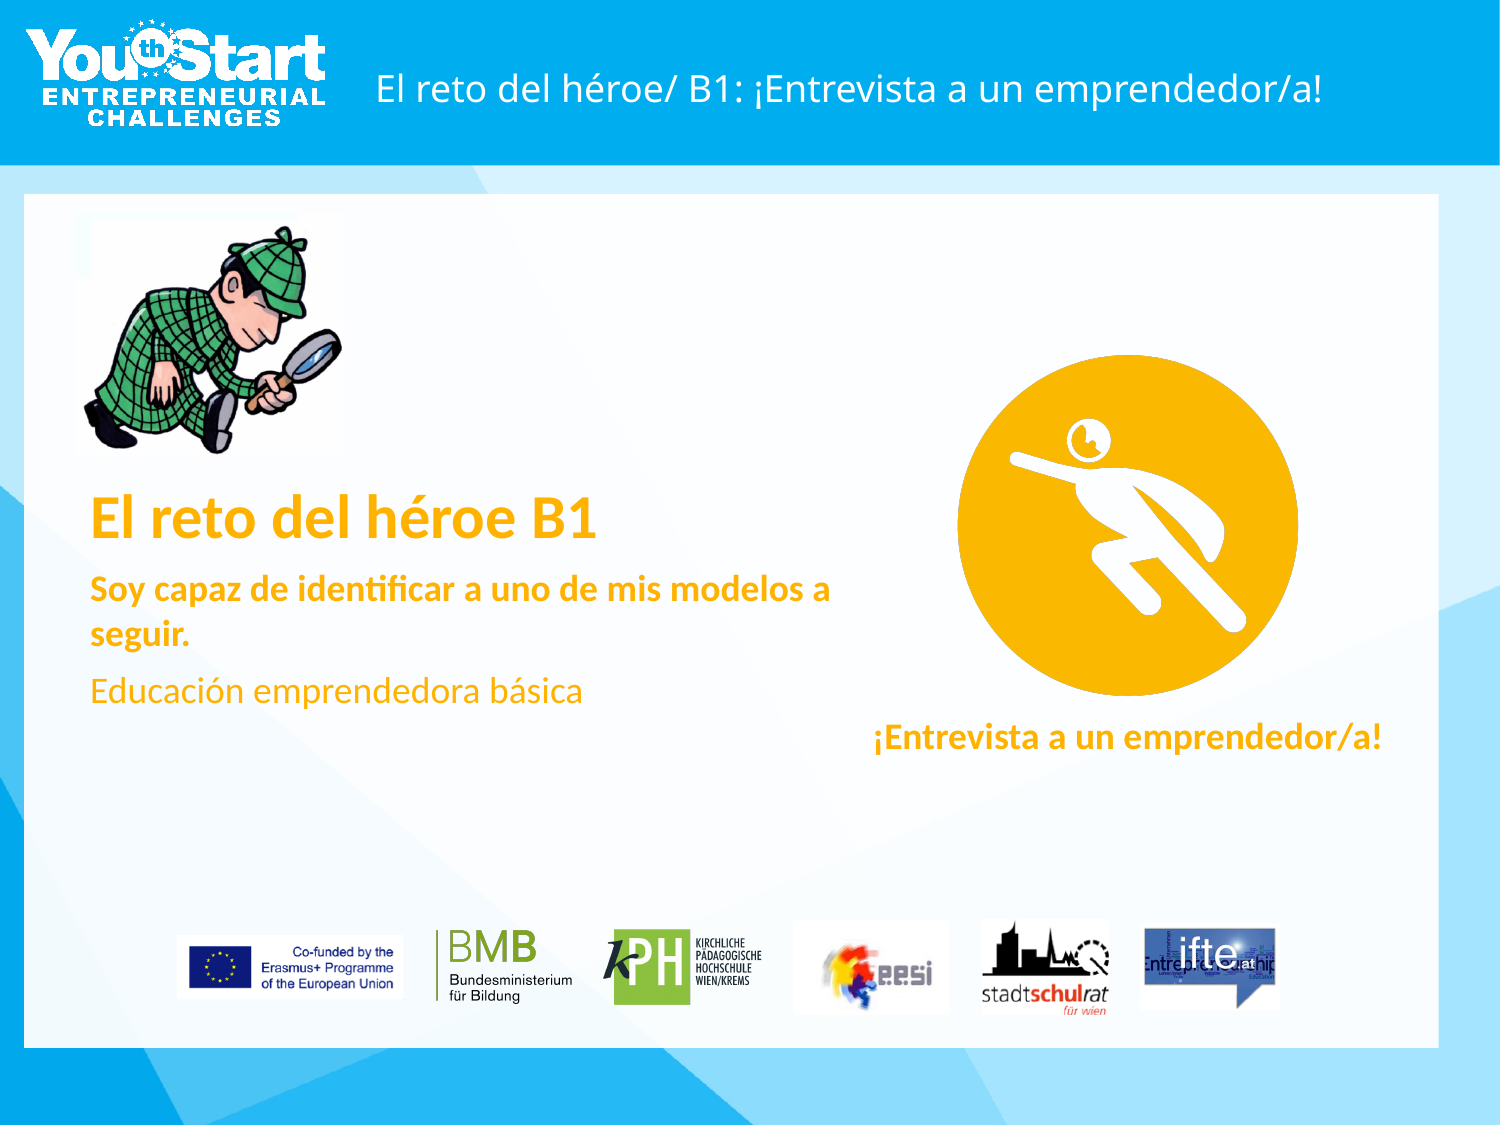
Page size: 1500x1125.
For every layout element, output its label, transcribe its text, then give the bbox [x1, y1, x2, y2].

text_box [22, 192, 1441, 1050]
picture [262, 89, 275, 104]
picture [63, 89, 78, 104]
text_box El reto del héroe B1 Soy capaz de identificar a uno de mis modelos a seguir. Educación emprendedora básica [75, 300, 919, 887]
picture [981, 919, 1109, 1015]
picture [186, 110, 199, 126]
picture [103, 46, 137, 80]
text_box El reto del héroe/ B1: ¡Entrevista a un emprendedor/a! [0, 0, 1500, 168]
picture [204, 110, 219, 126]
picture [75, 213, 344, 457]
picture [247, 110, 260, 126]
picture [240, 89, 255, 105]
picture [83, 89, 98, 104]
picture [313, 89, 324, 104]
picture [211, 36, 270, 80]
picture [151, 110, 163, 126]
picture [129, 110, 146, 126]
picture [89, 110, 103, 126]
picture [123, 89, 136, 104]
picture [161, 89, 175, 104]
picture [222, 89, 234, 104]
picture [104, 89, 117, 104]
picture [292, 89, 307, 104]
picture [200, 89, 214, 104]
picture [176, 934, 405, 1001]
picture [1140, 923, 1281, 1012]
picture [64, 46, 100, 80]
picture [109, 110, 124, 126]
picture [0, 168, 1500, 1125]
picture [132, 29, 210, 81]
picture [793, 920, 951, 1015]
picture [27, 30, 75, 79]
picture [901, 298, 1355, 753]
picture [226, 110, 241, 126]
picture [168, 110, 180, 126]
picture [266, 110, 279, 126]
picture [44, 89, 57, 104]
picture [181, 89, 194, 104]
picture [142, 89, 155, 104]
picture [603, 929, 762, 1006]
text_box ¡Entrevista a un emprendedor/a! [820, 704, 1436, 765]
picture [435, 930, 572, 1004]
picture [276, 36, 324, 80]
